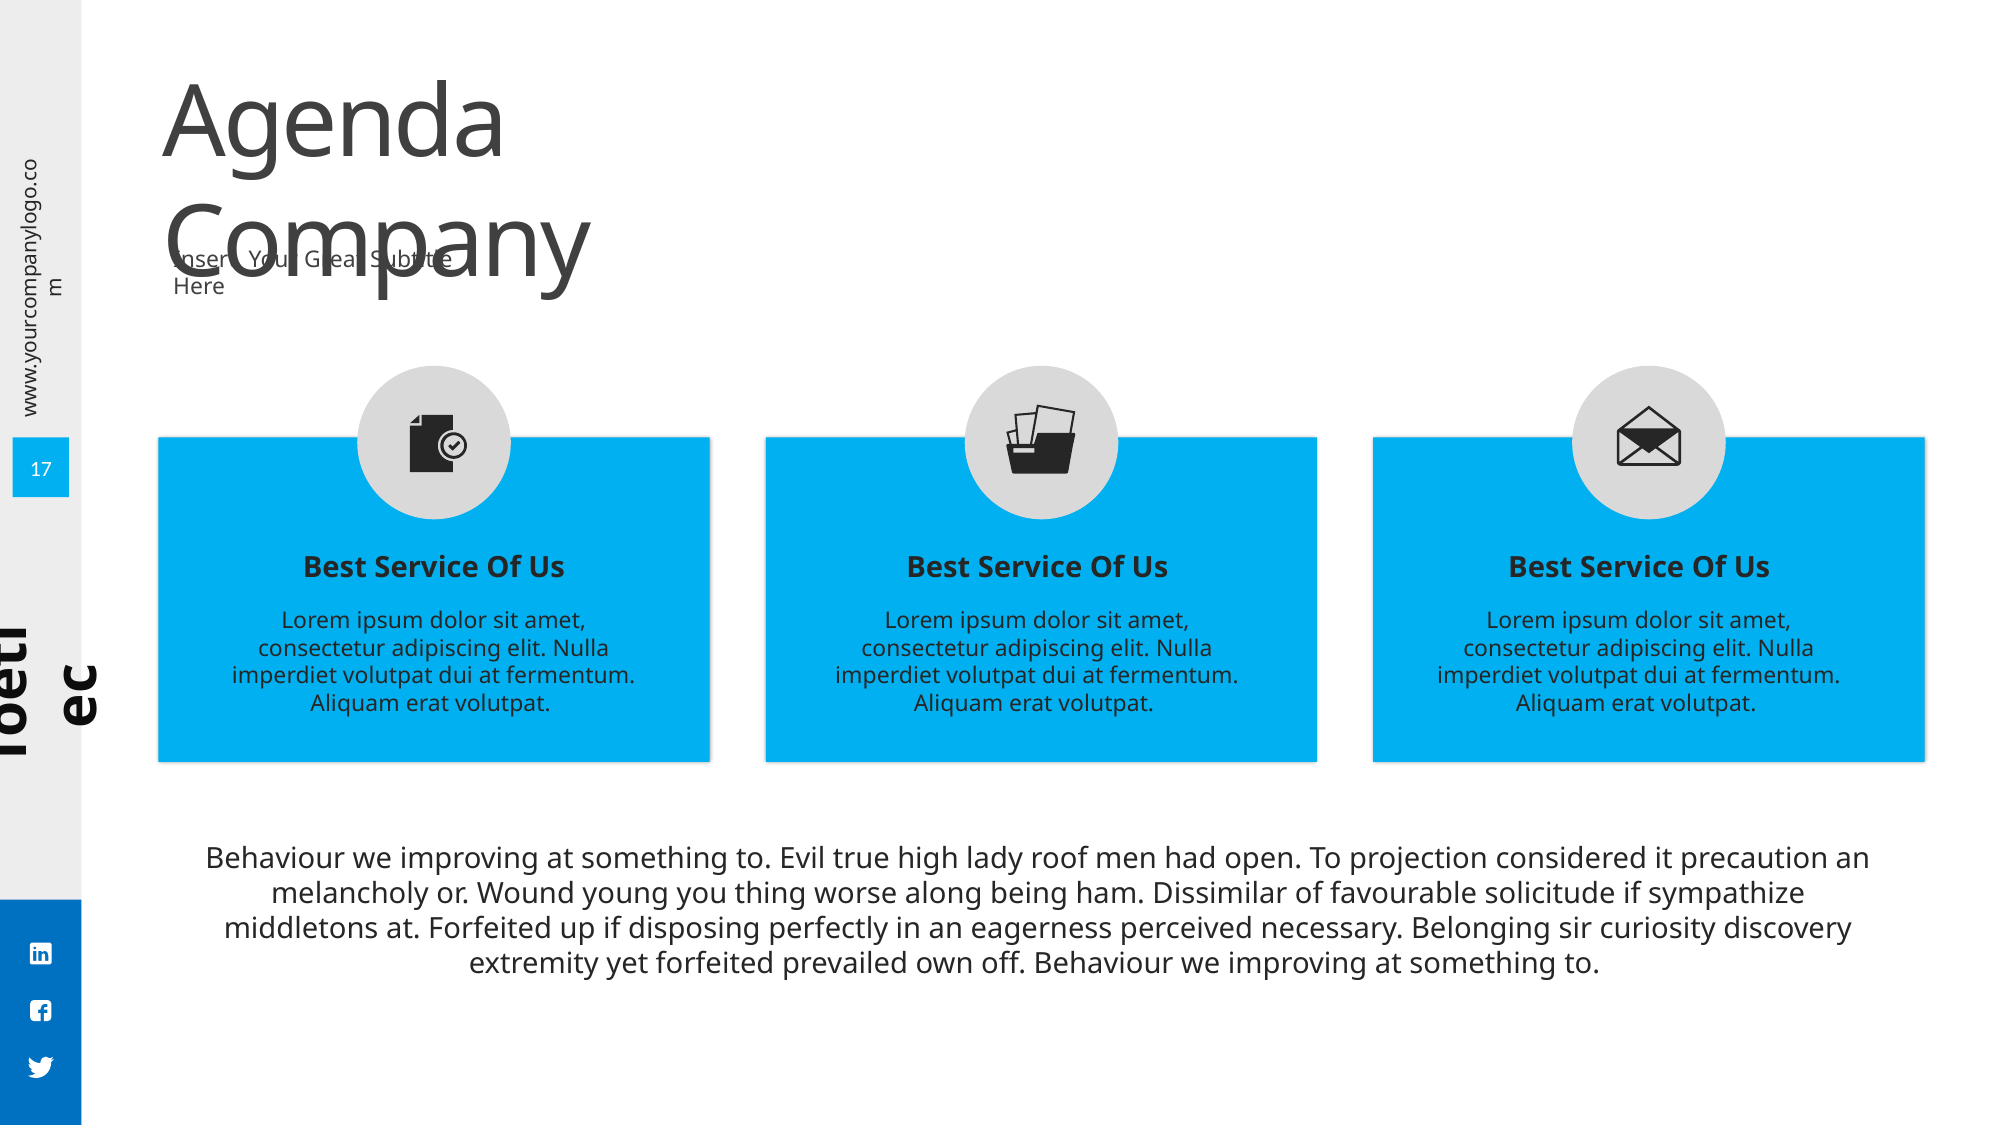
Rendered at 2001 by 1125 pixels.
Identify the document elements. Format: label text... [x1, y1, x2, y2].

text_box Lorem ipsum dolor sit amet, consectetur adipiscing elit. Nulla imperdiet volutpat dui at fermentum. Aliquam erat volutpat. [208, 598, 660, 724]
text_box Behaviour we improving at something to. Evil true high lady roof men had open. To projection considered it precaution an melancholy or. Wound young you thing worse along being ham. Dissimilar of favourable solicitude if sympathize middletons at. Forfeited up if disposing perfectly in an eagerness perceived necessary. Belonging sir curiosity discovery extremity yet forfeited prevailed own off. Behaviour we improving at something to. [185, 831, 1892, 987]
text_box [356, 364, 512, 521]
slide_number 17 [12, 437, 69, 498]
text_box [765, 436, 1318, 763]
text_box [1006, 404, 1076, 474]
text_box Lorem ipsum dolor sit amet, consectetur adipiscing elit. Nulla imperdiet volutpat dui at fermentum. Aliquam erat volutpat. [1414, 598, 1865, 724]
text_box Best Service Of Us [846, 528, 1228, 598]
text_box Best Service Of Us [1448, 528, 1830, 598]
text_box Insert Your Great Subtitle Here [158, 237, 512, 307]
text_box [1571, 364, 1727, 521]
text_box Agenda Company [147, 116, 677, 236]
text_box [1372, 436, 1926, 763]
text_box [963, 364, 1120, 521]
text_box [1616, 405, 1682, 466]
text_box Lorem ipsum dolor sit amet, consectetur adipiscing elit. Nulla imperdiet volutpat dui at fermentum. Aliquam erat volutpat. [812, 598, 1263, 724]
text_box Best Service Of Us [243, 528, 625, 598]
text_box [409, 414, 467, 473]
text_box [157, 436, 711, 763]
